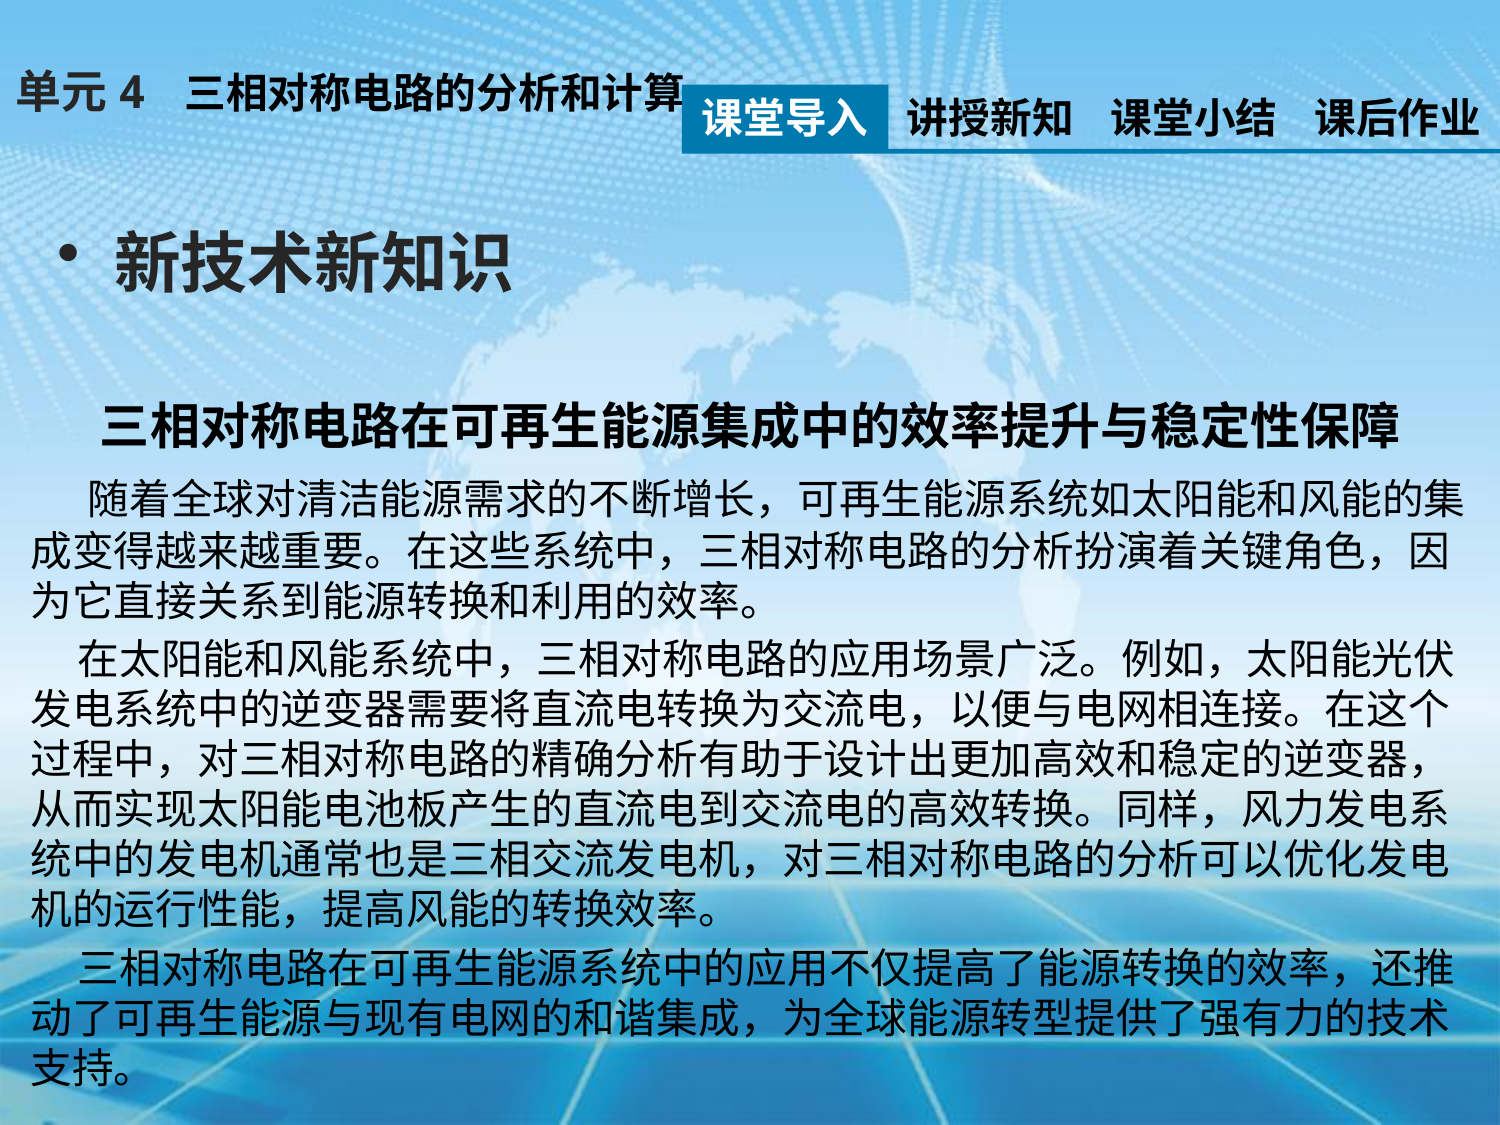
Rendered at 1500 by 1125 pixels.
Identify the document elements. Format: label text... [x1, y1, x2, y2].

picture [0, 0, 1500, 1125]
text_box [1, 58, 1500, 232]
text_box 新技术新知识 [43, 232, 794, 308]
text_box 三相对称电路在可再生能源集成中的效率提升与稳定性保障 随着全球对清洁能源需求的不断增长，可再生能源系统如太阳能和风能的集成变得越来越重要。在这些系统中，三相对称电路的分析扮演着关键角色，因为它直接关系到能源转换和利用的效率。 在太阳能和风能系统中，三相对称电路的应用场景广泛。例如，太阳能光伏发电系统中的逆变器需要将直流电转换为交流电，以便与电网相连接。在这个过程中，对三相对称电路的精确分析有助于设计出更加高效和稳定的逆变器，从而实现太阳能电池板产生的直流电到交流电的高效转换。同样，风力发电系统中的发电机通常也是三相交流发电机，对三相对称电路的分析可以优化发电机的运行性能，提高风能的转换效率。 三相对称电路在可再生能源系统中的应用不仅提高了能源转换的效率，还推动了可再生能源与现有电网的和谐集成，为全球能源转型提供了强有力的技术支持。 [15, 387, 1485, 1125]
